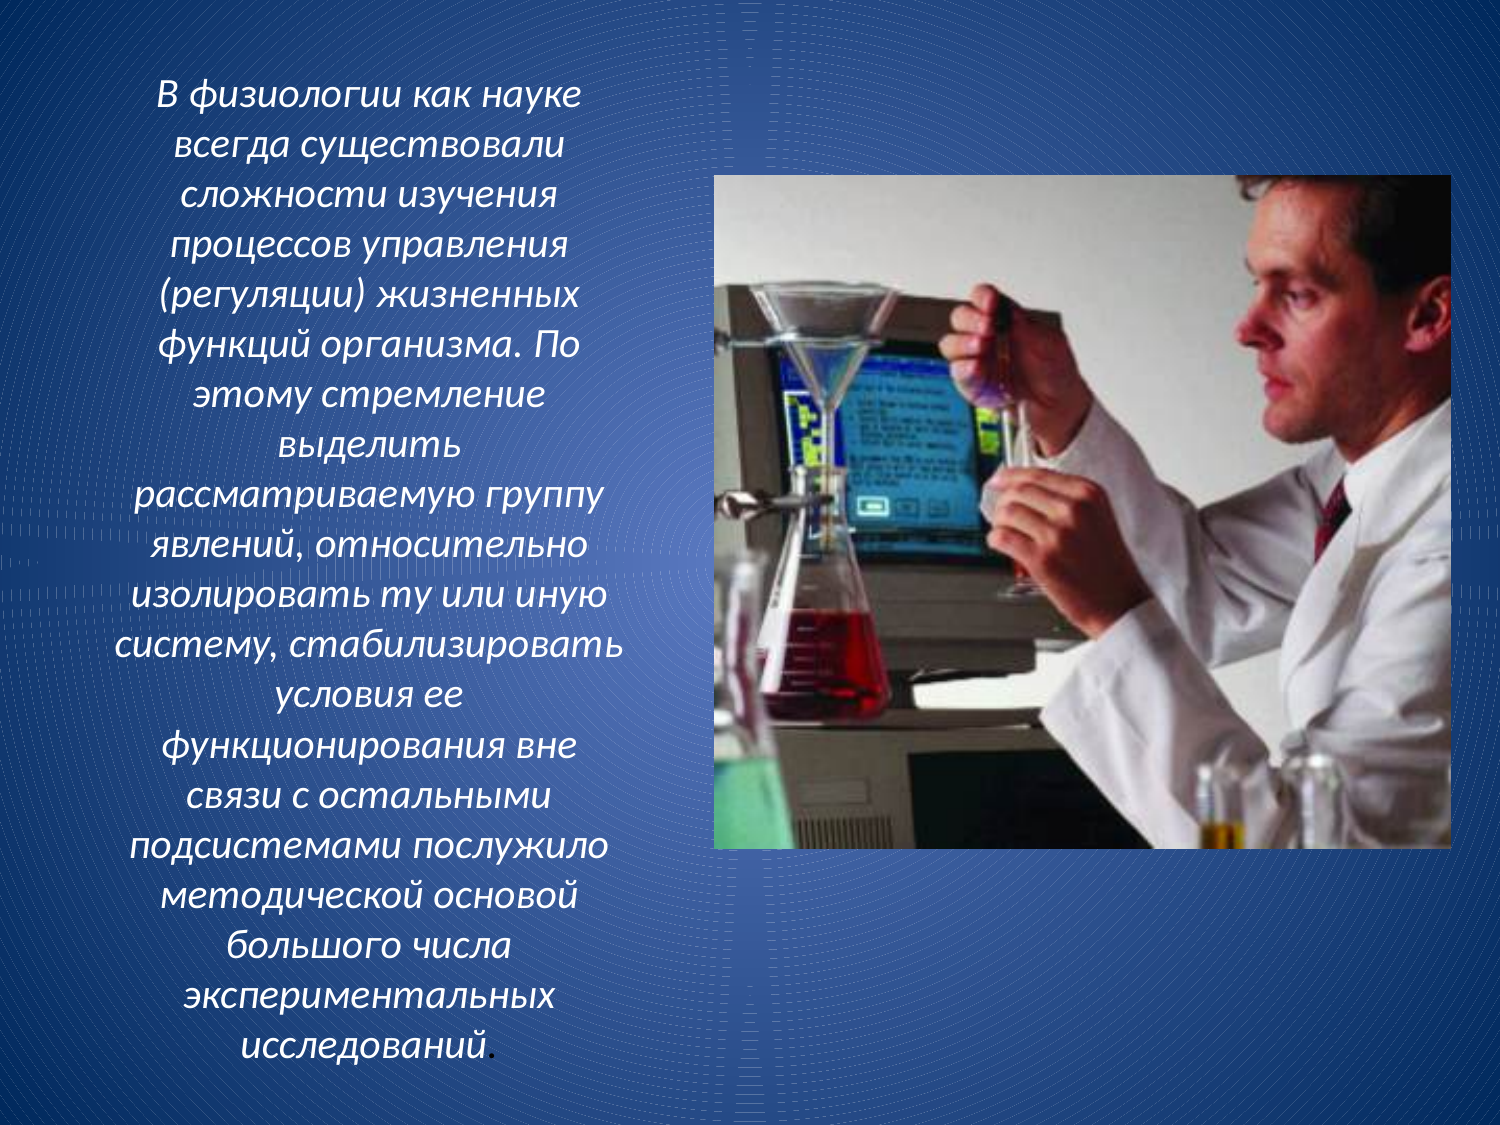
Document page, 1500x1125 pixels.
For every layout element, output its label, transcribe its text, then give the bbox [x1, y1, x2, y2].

subtitle В физиологии как науке всегда существовали сложности изучения процессов управления (регуляции) жизненных функций организма. По­этому стремление выделить рассматриваемую группу явлений, относительно изолировать ту или иную систему, стабилизировать условия ее функционирования вне связи с остальными подсистемами послужило методической основой большого числа экспериментальных исследований. [93, 58, 645, 925]
picture [714, 175, 1451, 849]
